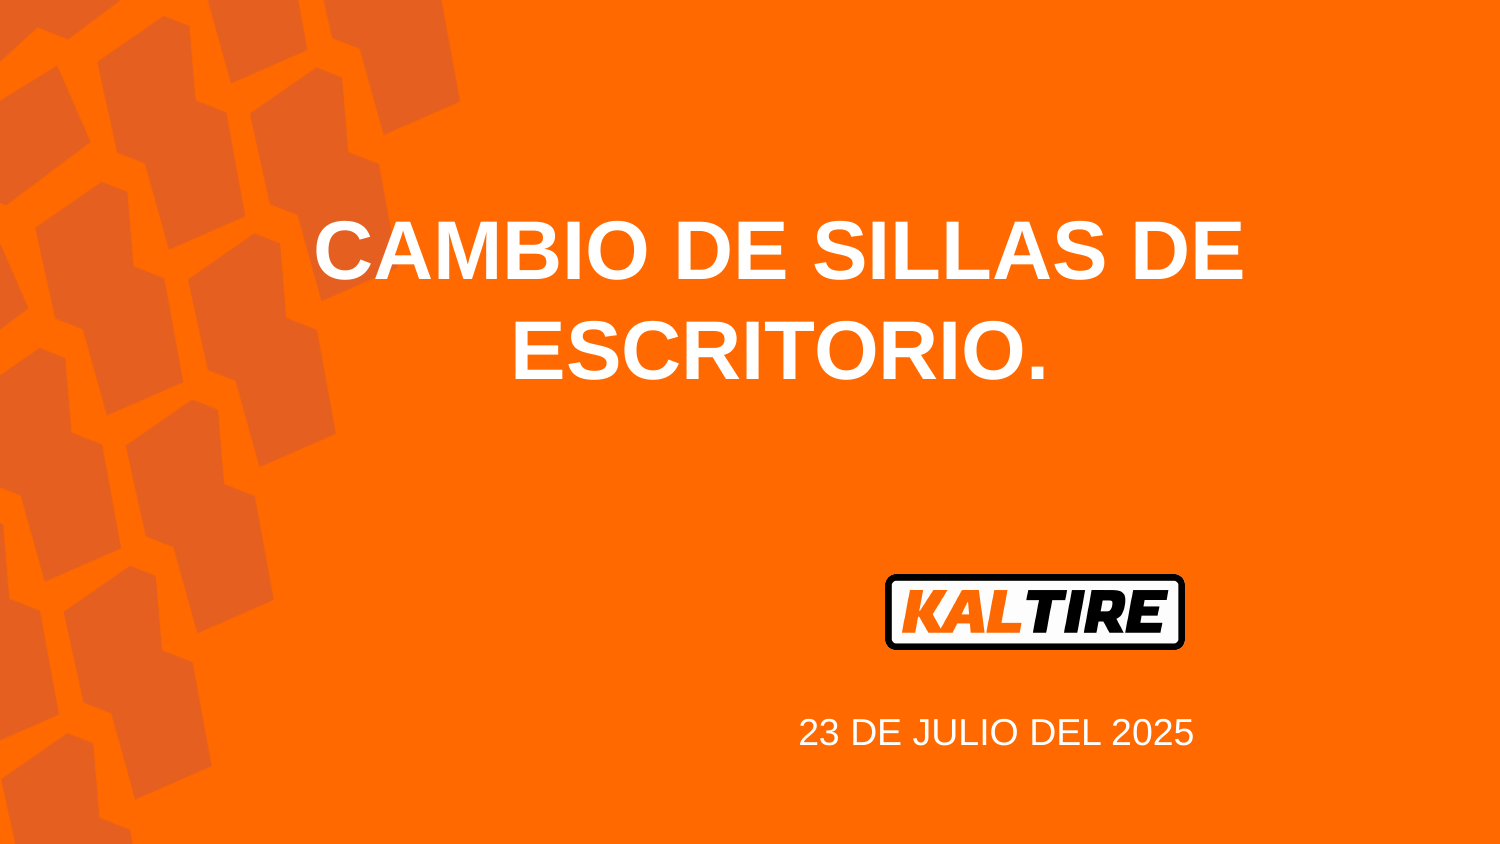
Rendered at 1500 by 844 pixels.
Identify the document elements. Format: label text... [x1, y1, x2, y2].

picture [0, 0, 1500, 844]
text_box 23 DE JULIO DEL 2025 [783, 700, 1356, 761]
text_box CAMBIO DE SILLAS DE ESCRITORIO. [144, 196, 1417, 657]
